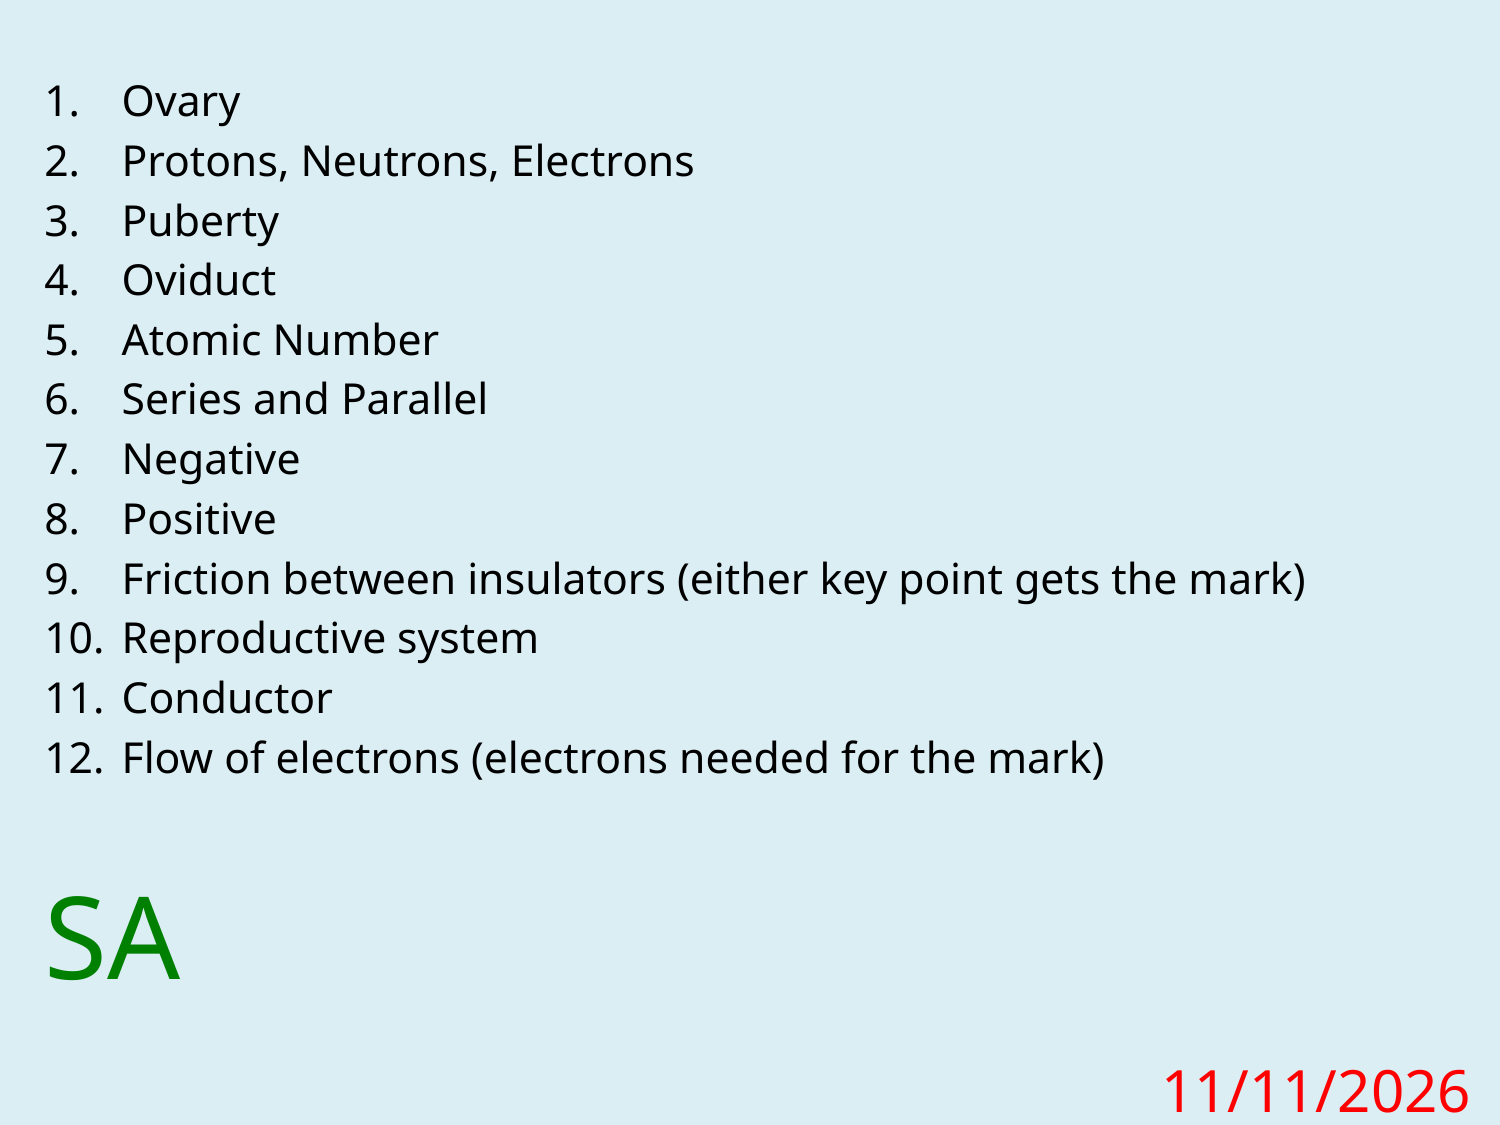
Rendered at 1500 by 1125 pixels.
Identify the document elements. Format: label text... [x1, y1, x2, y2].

list Ovary Protons, Neutrons, Electrons Puberty Oviduct Atomic Number Series and Parallel Negative Positive Friction between insulators (either key point gets the mark) Reproductive system Conductor Flow of electrons (electrons needed for the mark) SA [29, 66, 1380, 1024]
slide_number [1146, 1063, 1497, 1124]
